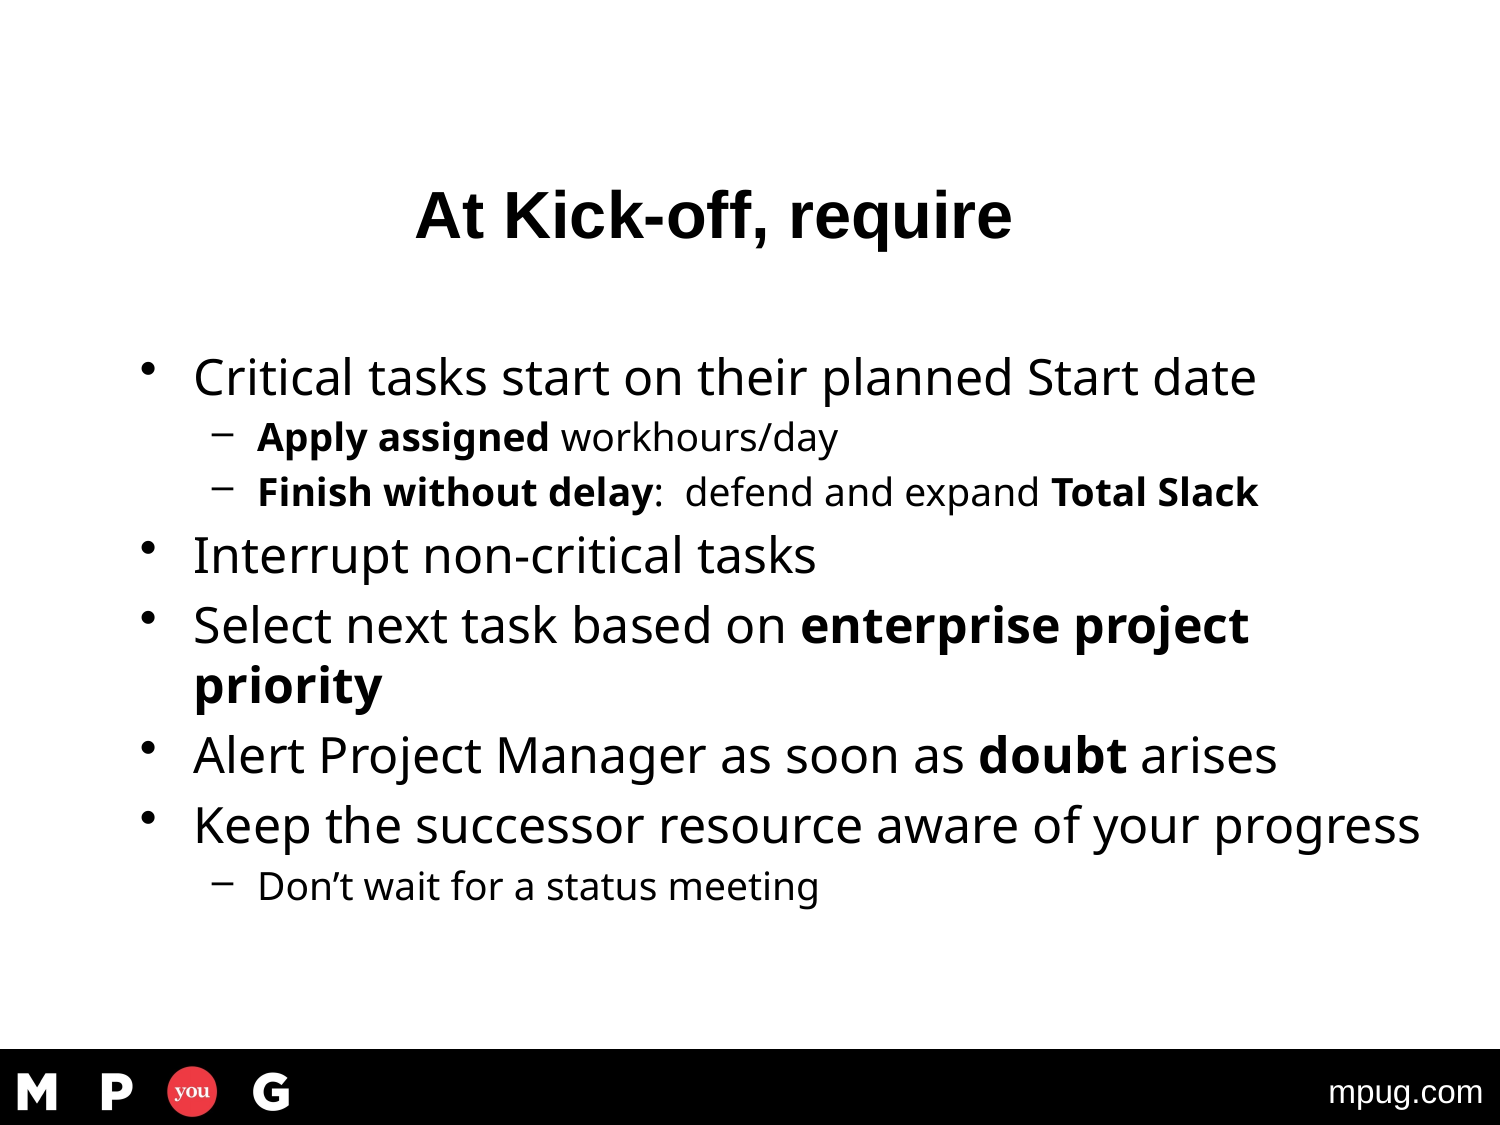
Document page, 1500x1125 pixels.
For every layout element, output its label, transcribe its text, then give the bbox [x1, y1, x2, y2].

list Critical tasks start on their planned Start date Apply assigned workhours/day Finish without delay: defend and expand Total Slack Interrupt non-critical tasks Select next task based on enterprise project priority Alert Project Manager as soon as doubt arises Keep the successor resource aware of your progress Don’t wait for a status meeting [125, 337, 1438, 961]
text_box At Kick-off, require [399, 164, 1388, 260]
picture [15, 1065, 291, 1119]
